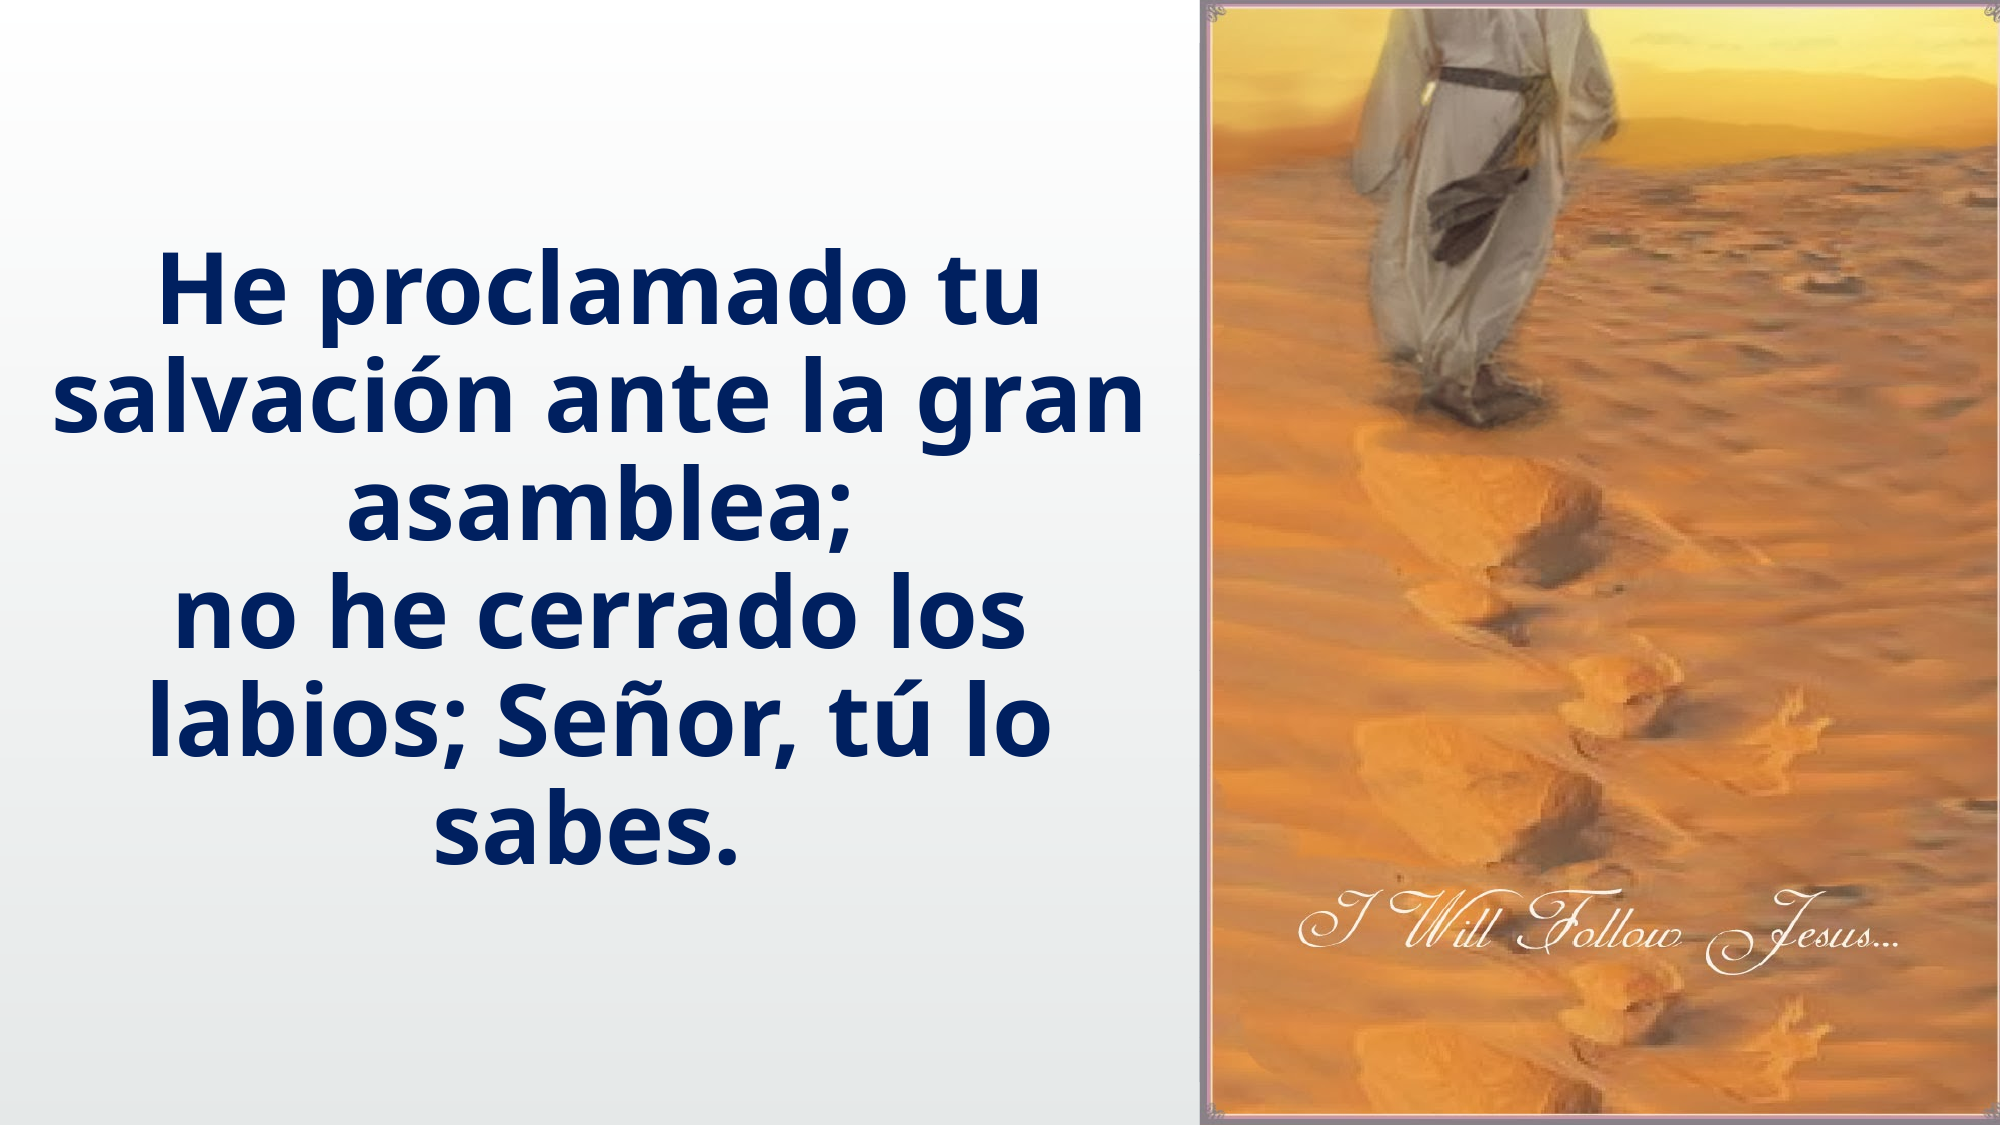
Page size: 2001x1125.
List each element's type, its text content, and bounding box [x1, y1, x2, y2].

title He proclamado tu salvación ante la gran asamblea; no he cerrado los labios; Señor, tú lo sabes. [0, 0, 1200, 1125]
picture [1200, 0, 2000, 1125]
